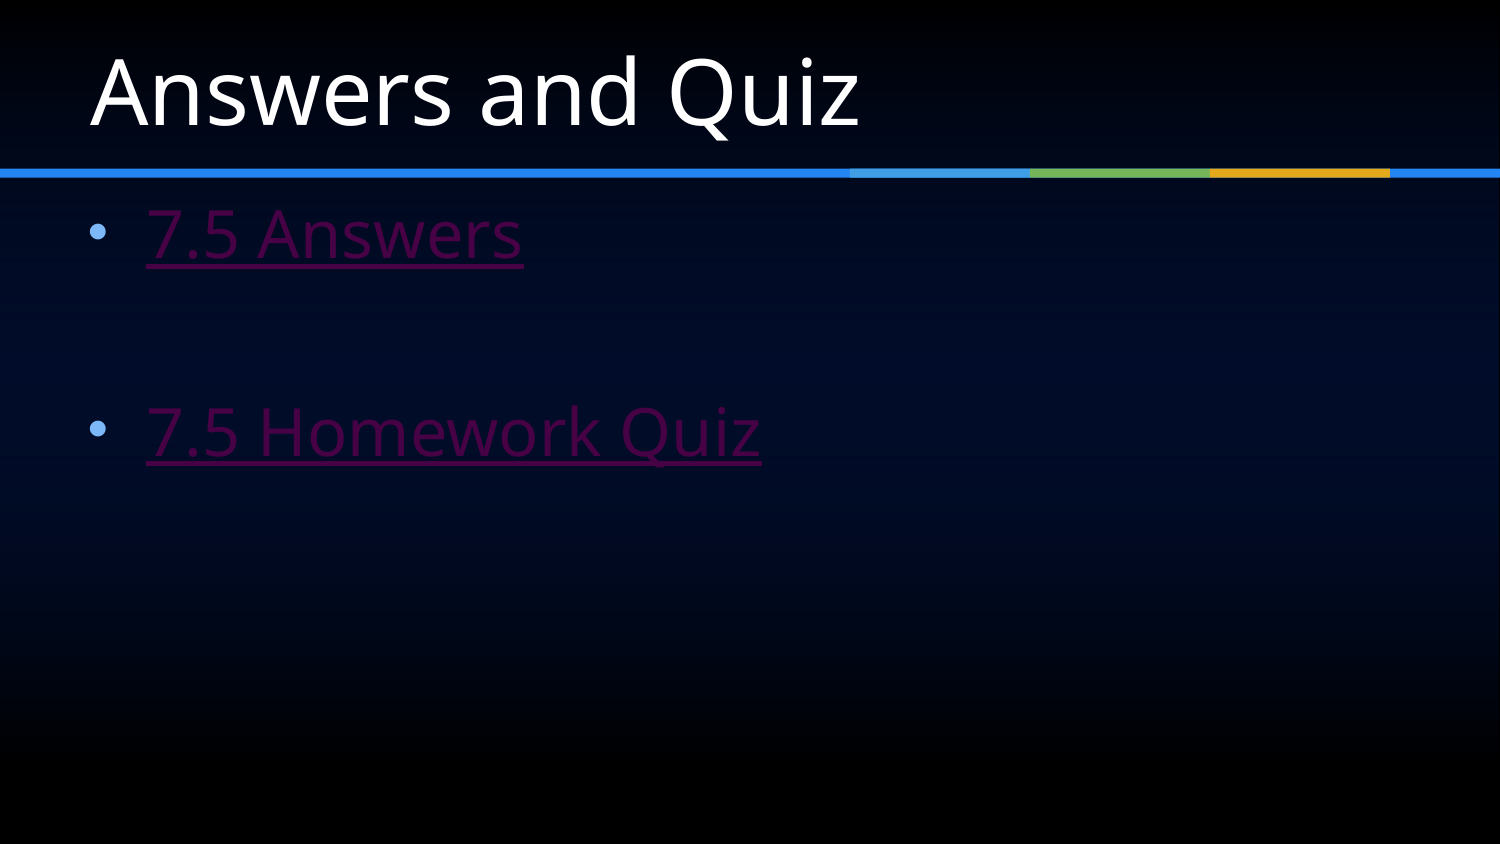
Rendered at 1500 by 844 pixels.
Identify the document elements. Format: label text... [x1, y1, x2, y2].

list 7.5 Answers 7.5 Homework Quiz [75, 184, 1425, 754]
title Answers and Quiz [75, 18, 1425, 160]
